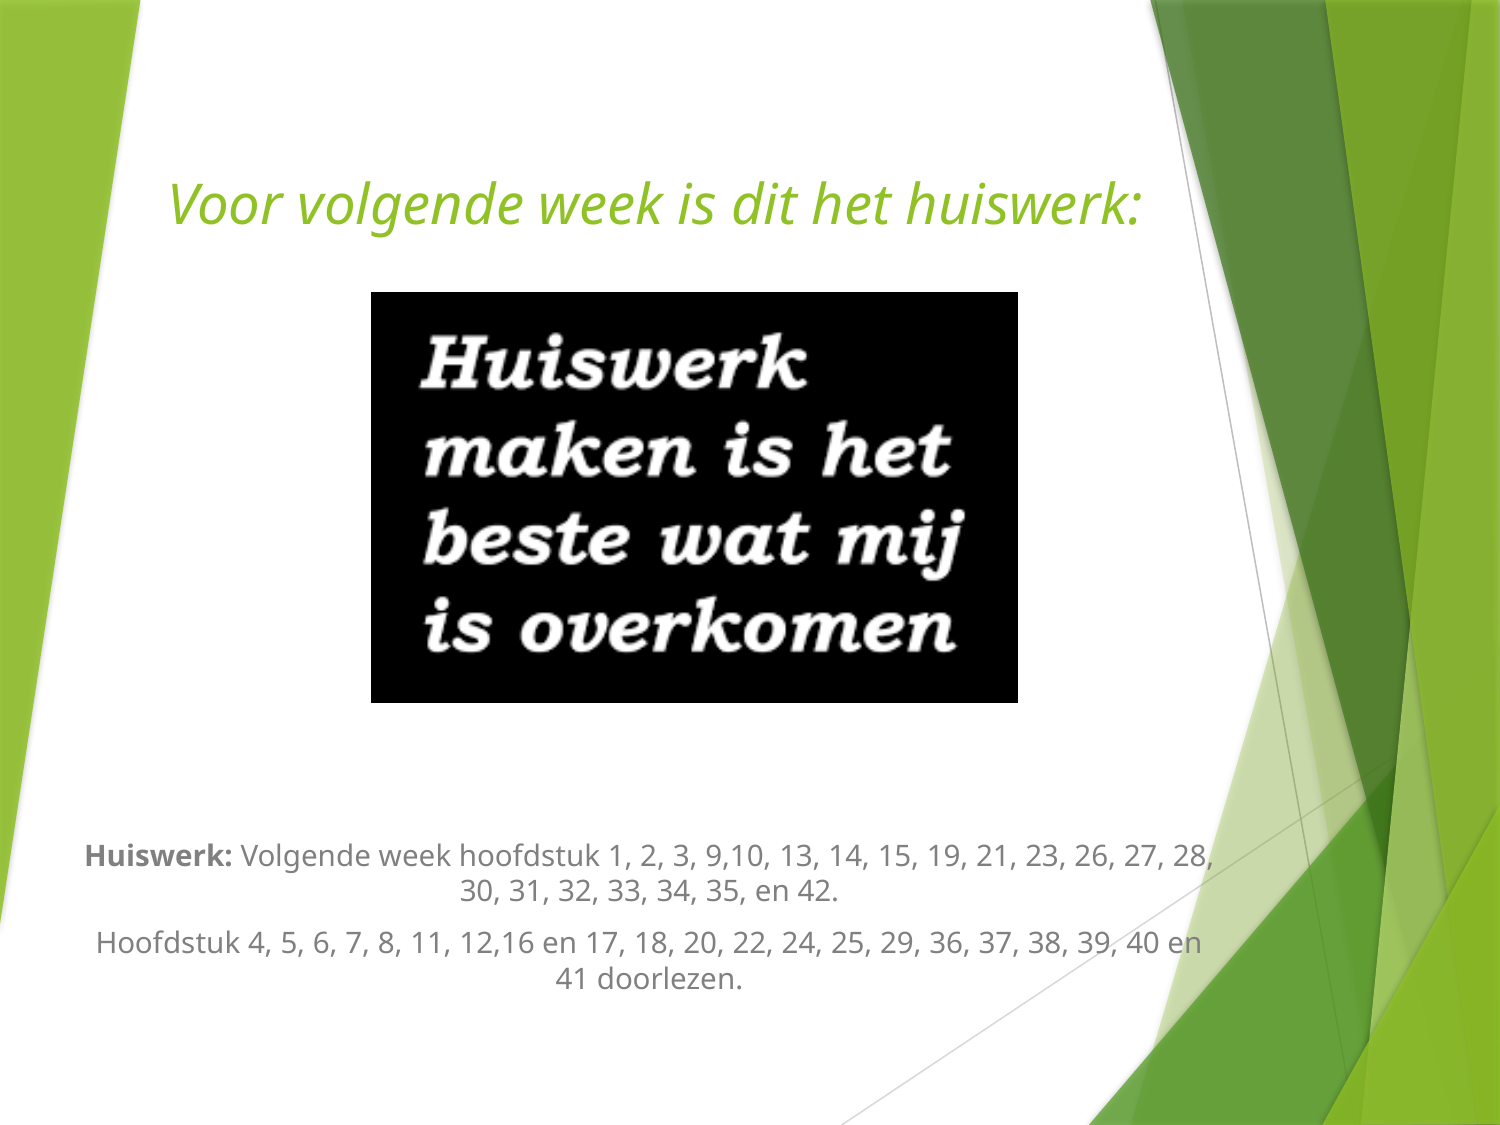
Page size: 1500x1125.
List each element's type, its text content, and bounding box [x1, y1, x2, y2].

title Voor volgende week is dit het huiswerk: [112, 101, 1199, 244]
picture [371, 292, 1018, 703]
subtitle Huiswerk: Volgende week hoofdstuk 1, 2, 3, 9,10, 13, 14, 15, 19, 21, 23, 26, 27, 28, 30, 31, 32, 33, 34, 35, en 42. Hoofdstuk 4, 5, 6, 7, 8, 11, 12,16 en 17, 18, 20, 22, 24, 25, 29, 36, 37, 38, 39, 40 en 41 doorlezen. [64, 255, 1235, 1012]
